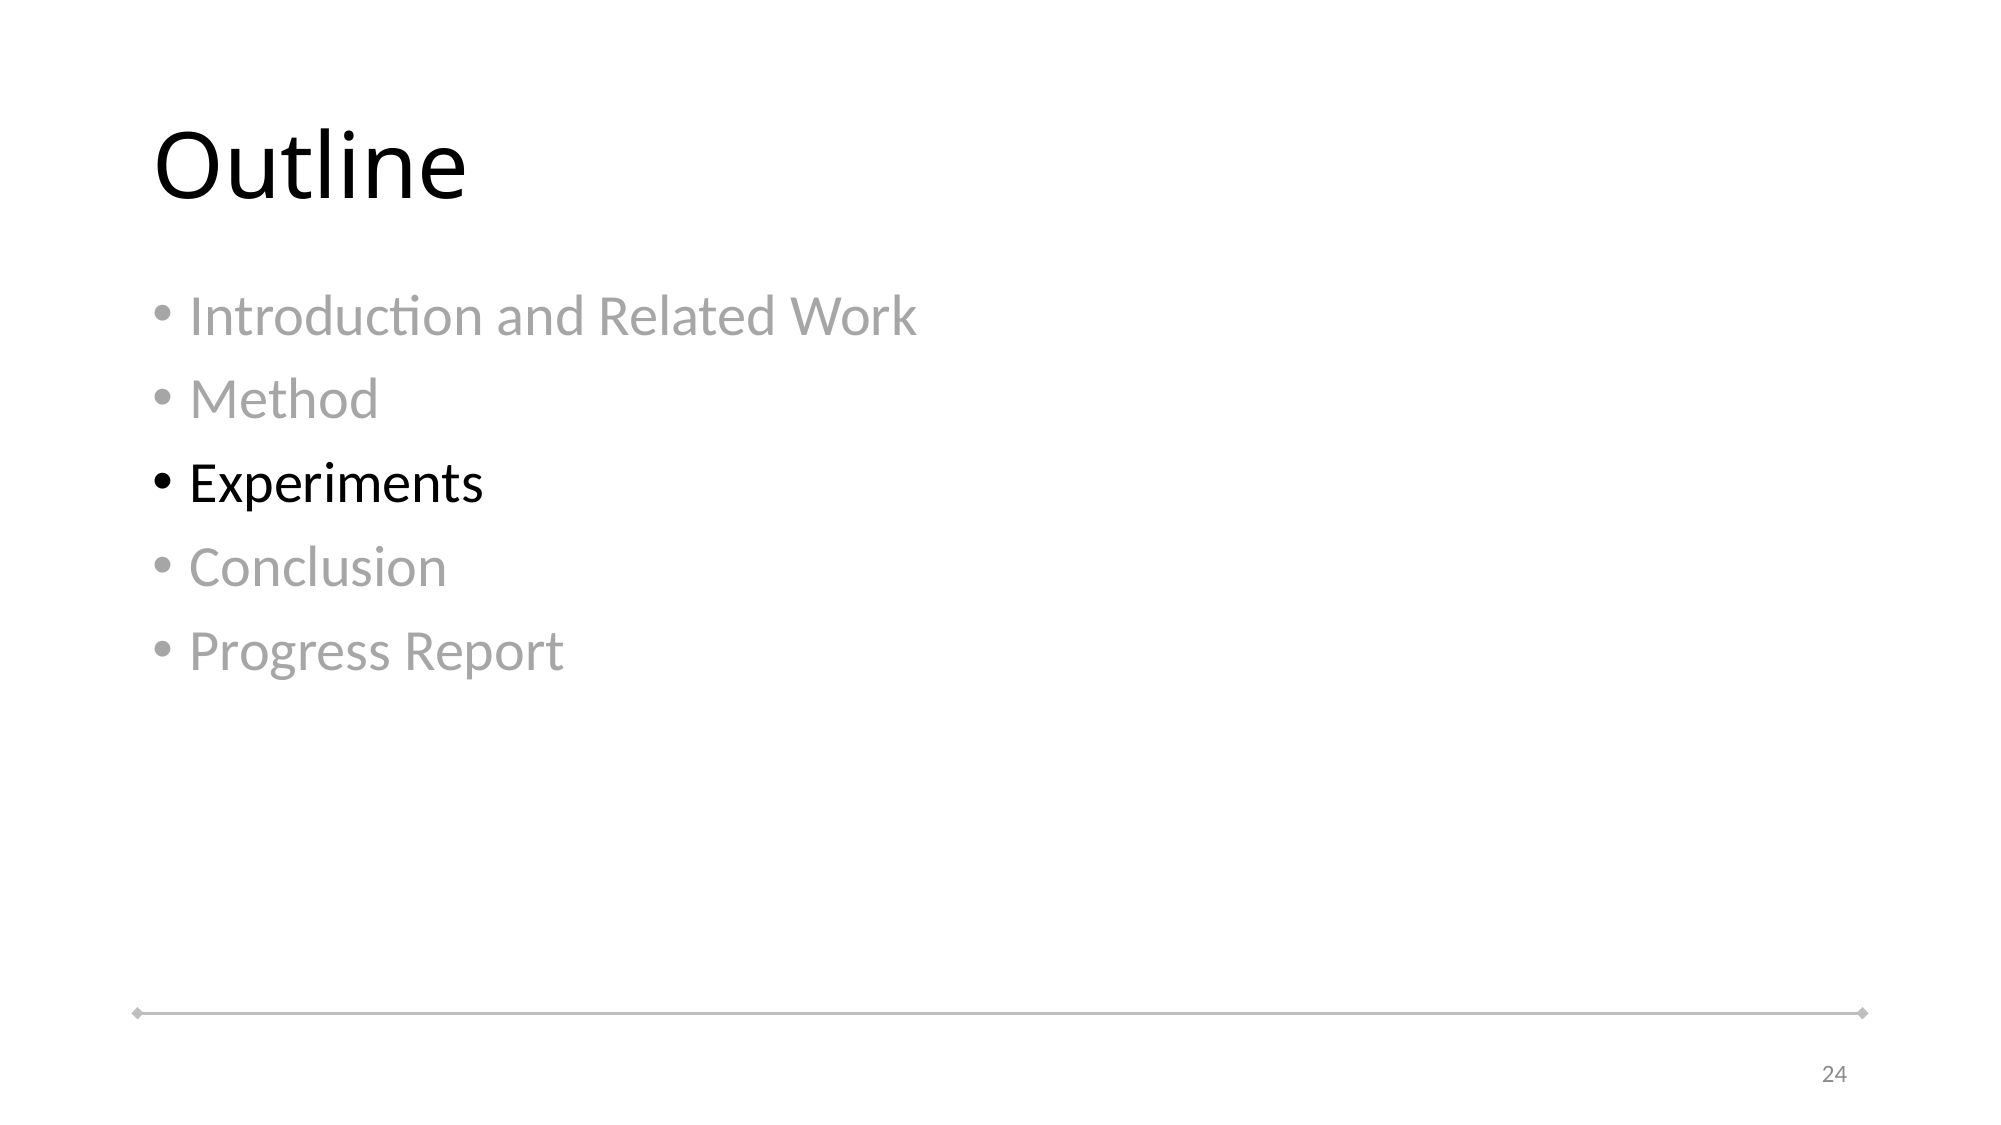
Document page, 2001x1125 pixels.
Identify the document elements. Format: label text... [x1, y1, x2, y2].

slide_number 24 [1412, 1042, 1863, 1103]
list Introduction and Related Work Method Experiments Conclusion Progress Report [137, 277, 1863, 1012]
title Outline [137, 59, 1863, 277]
